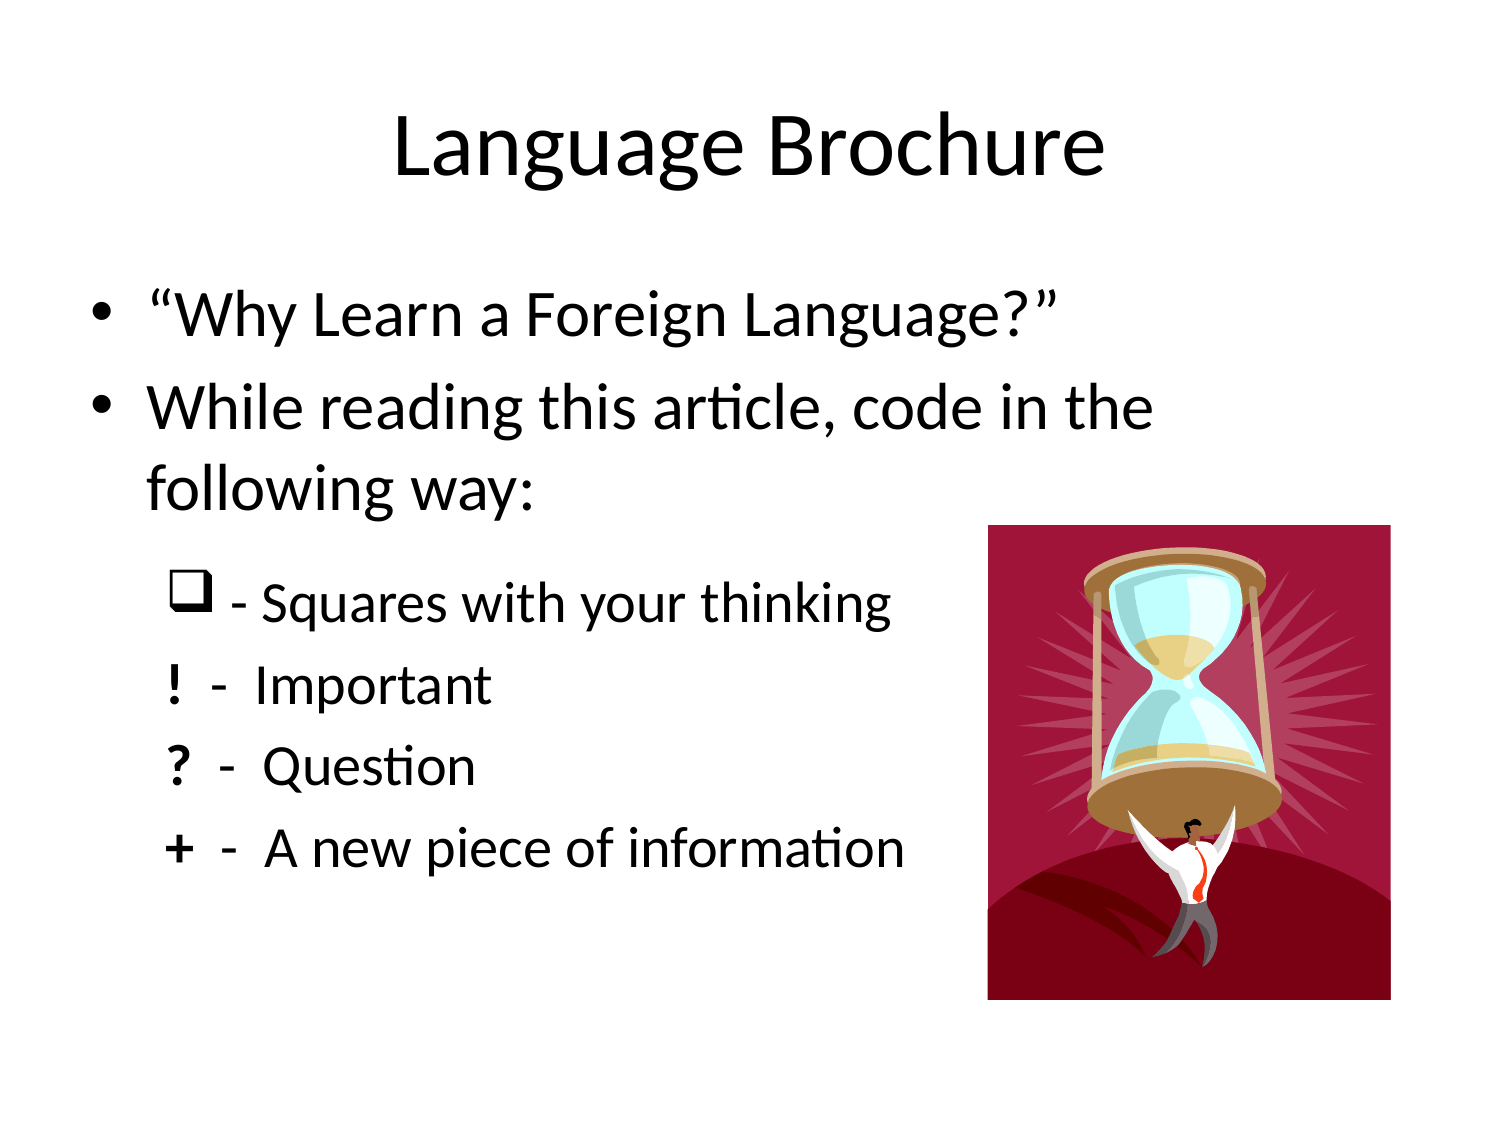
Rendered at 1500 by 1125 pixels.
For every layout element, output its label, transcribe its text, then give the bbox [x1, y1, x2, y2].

title Language Brochure [75, 45, 1425, 233]
picture [987, 524, 1391, 1001]
list “Why Learn a Foreign Language?” While reading this article, code in the following way: - Squares with your thinking ! - Important ? - Question + - A new piece of information [75, 262, 1425, 1005]
